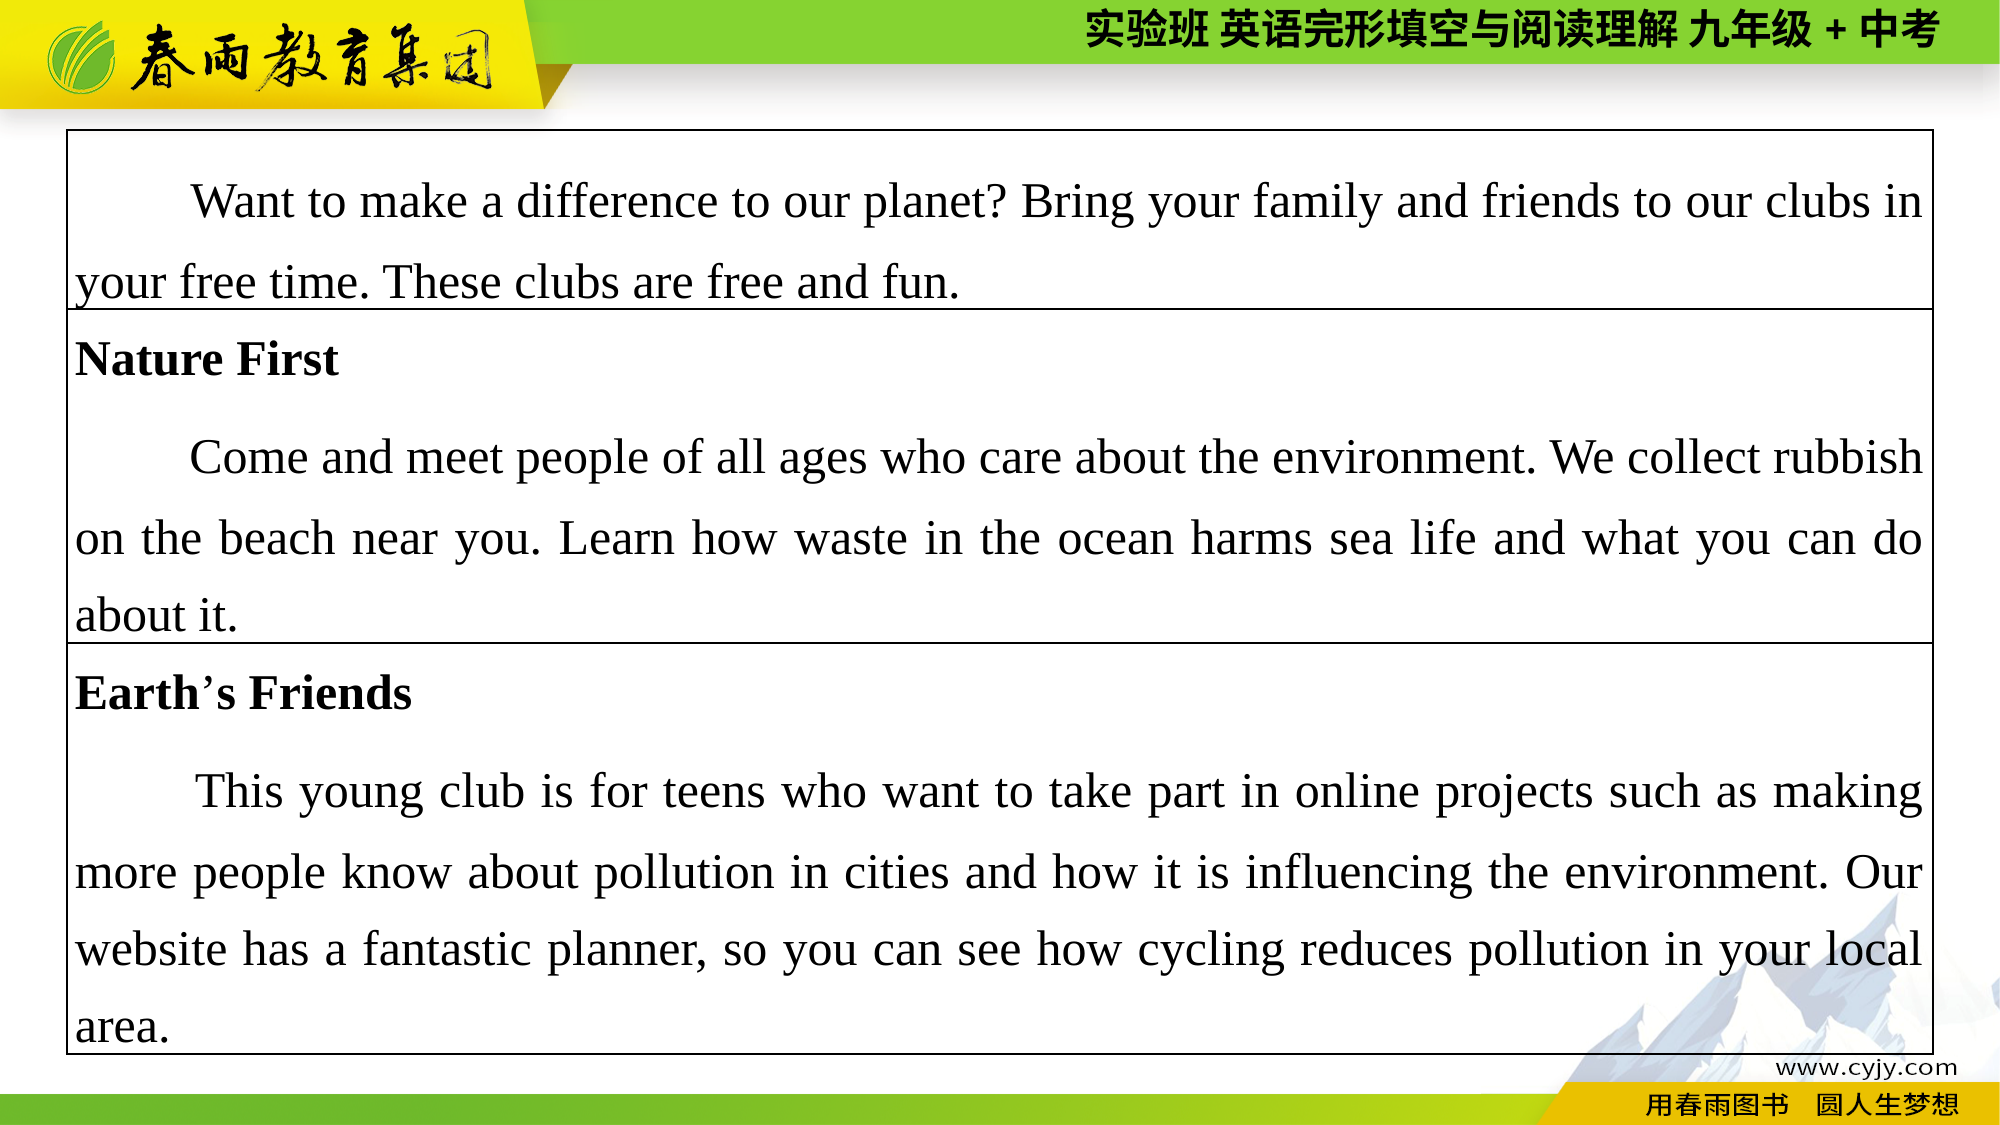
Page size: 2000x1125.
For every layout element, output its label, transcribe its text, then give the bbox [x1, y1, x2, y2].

table_header Want to make a difference to our planet? Bring your family and friends to our clubs in your free time. These clubs are free and fun. [68, 131, 1932, 308]
table_cell Earth’s Friends This young club is for teens who want to take part in online projects such as making more people know about pollution in cities and how it is influencing the environment. Our website has a fantastic planner, so you can see how cycling reduces pollution in your local area. [68, 644, 1932, 1053]
table_cell Nature First Come and meet people of all ages who care about the environment. We collect rubbish on the beach near you. Learn how waste in the ocean harms sea life and what you can do about it. [68, 310, 1932, 642]
picture [0, 0, 2000, 1125]
